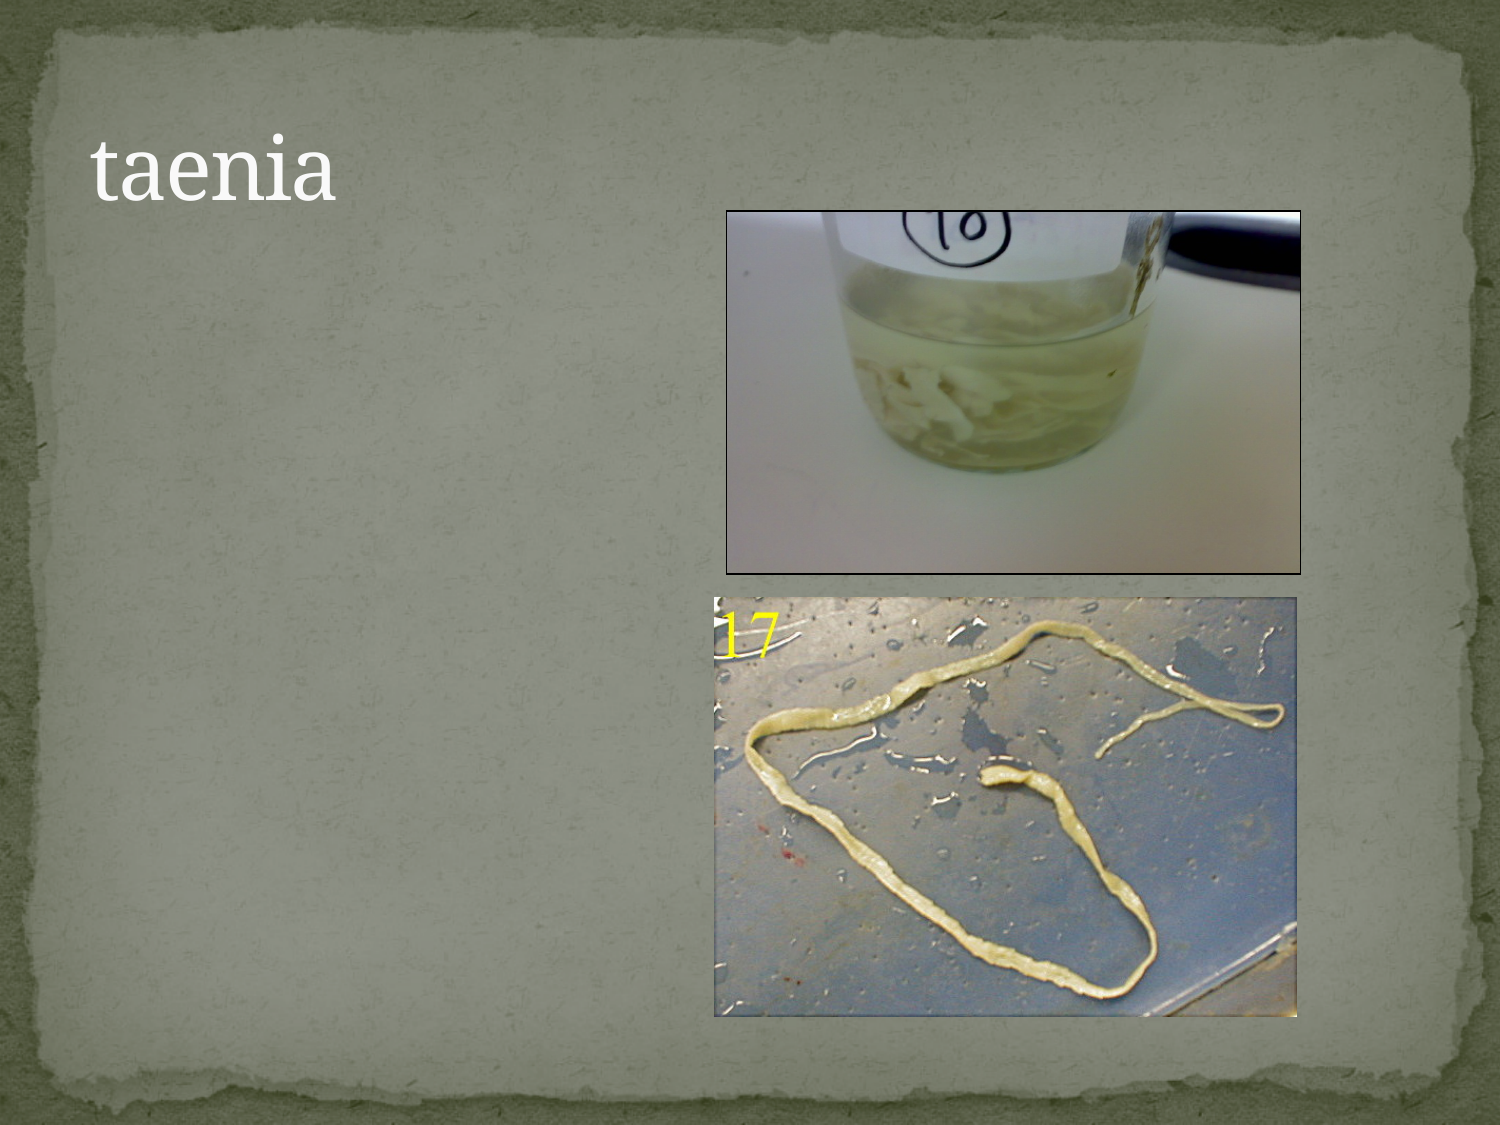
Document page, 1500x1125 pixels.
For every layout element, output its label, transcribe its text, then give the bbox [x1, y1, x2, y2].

picture [714, 597, 1297, 1018]
text_box [726, 210, 1301, 575]
title taenia [74, 24, 1425, 225]
